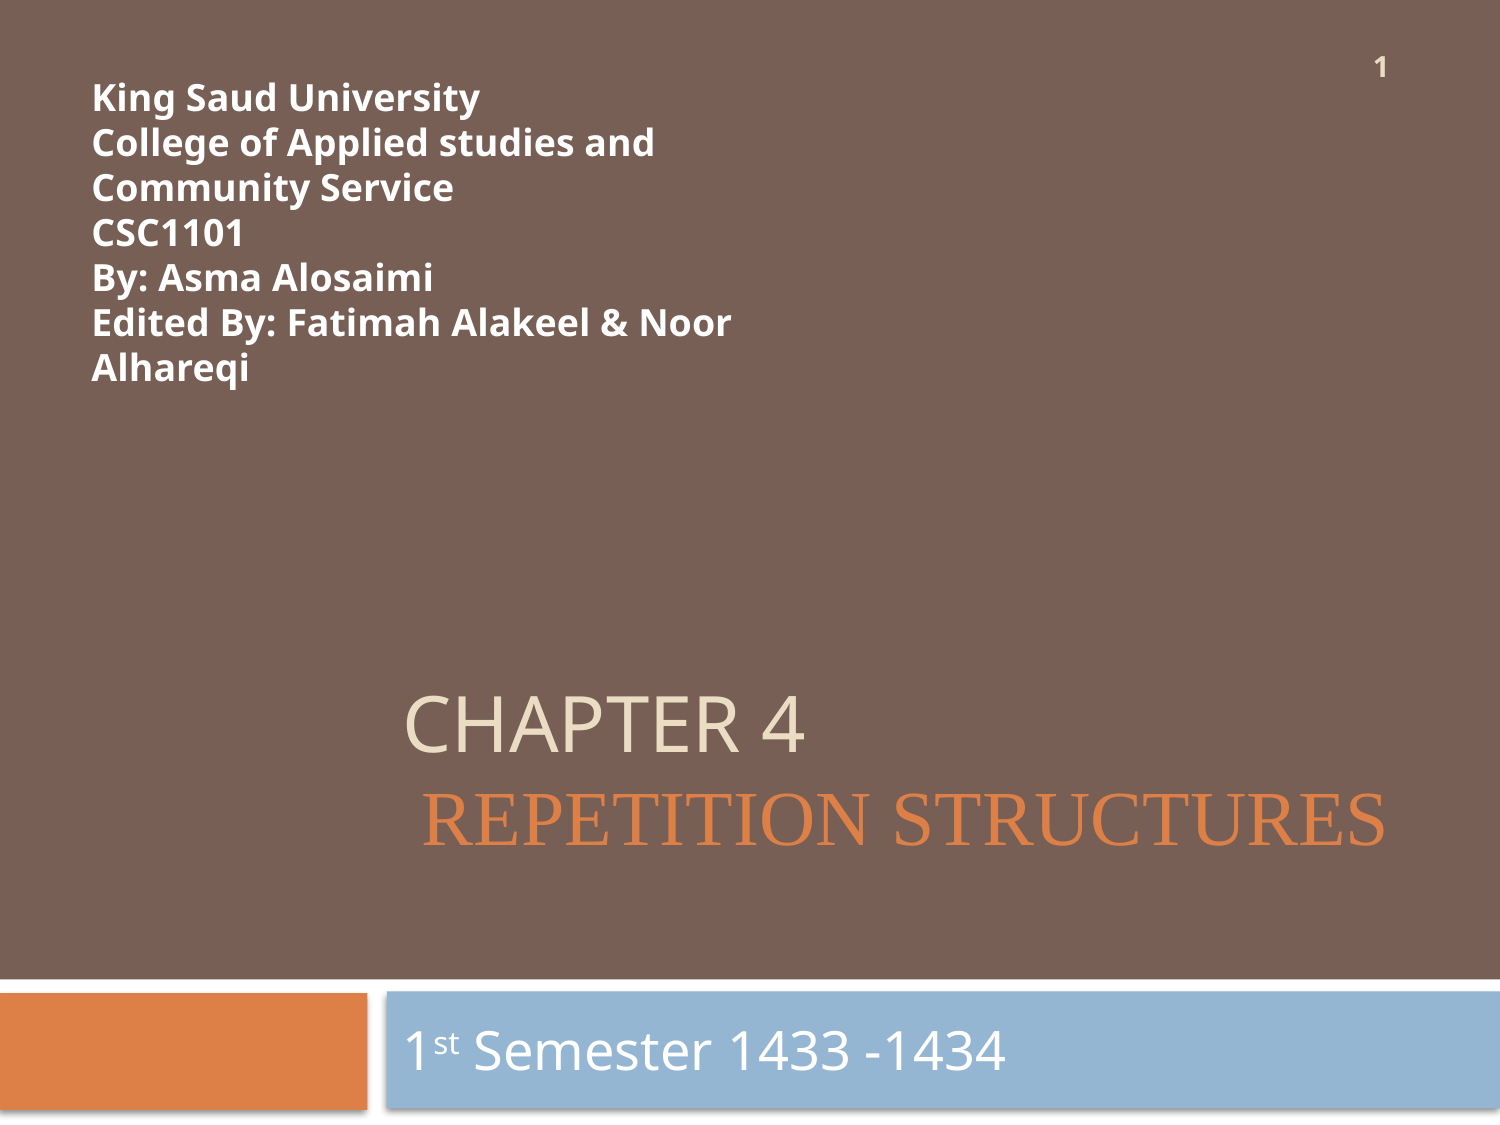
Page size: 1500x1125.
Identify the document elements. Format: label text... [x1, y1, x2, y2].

slide_number 1 [1312, 37, 1450, 100]
subtitle 1st Semester 1433 -1434 [387, 992, 1488, 1105]
text_box King Saud University College of Applied studies and Community Service CSC1101 By: Asma Alosaimi Edited By: Fatimah Alakeel & Noor Alhareqi [76, 66, 827, 397]
title Chapter 4 Repetition Structures [387, 662, 1450, 963]
